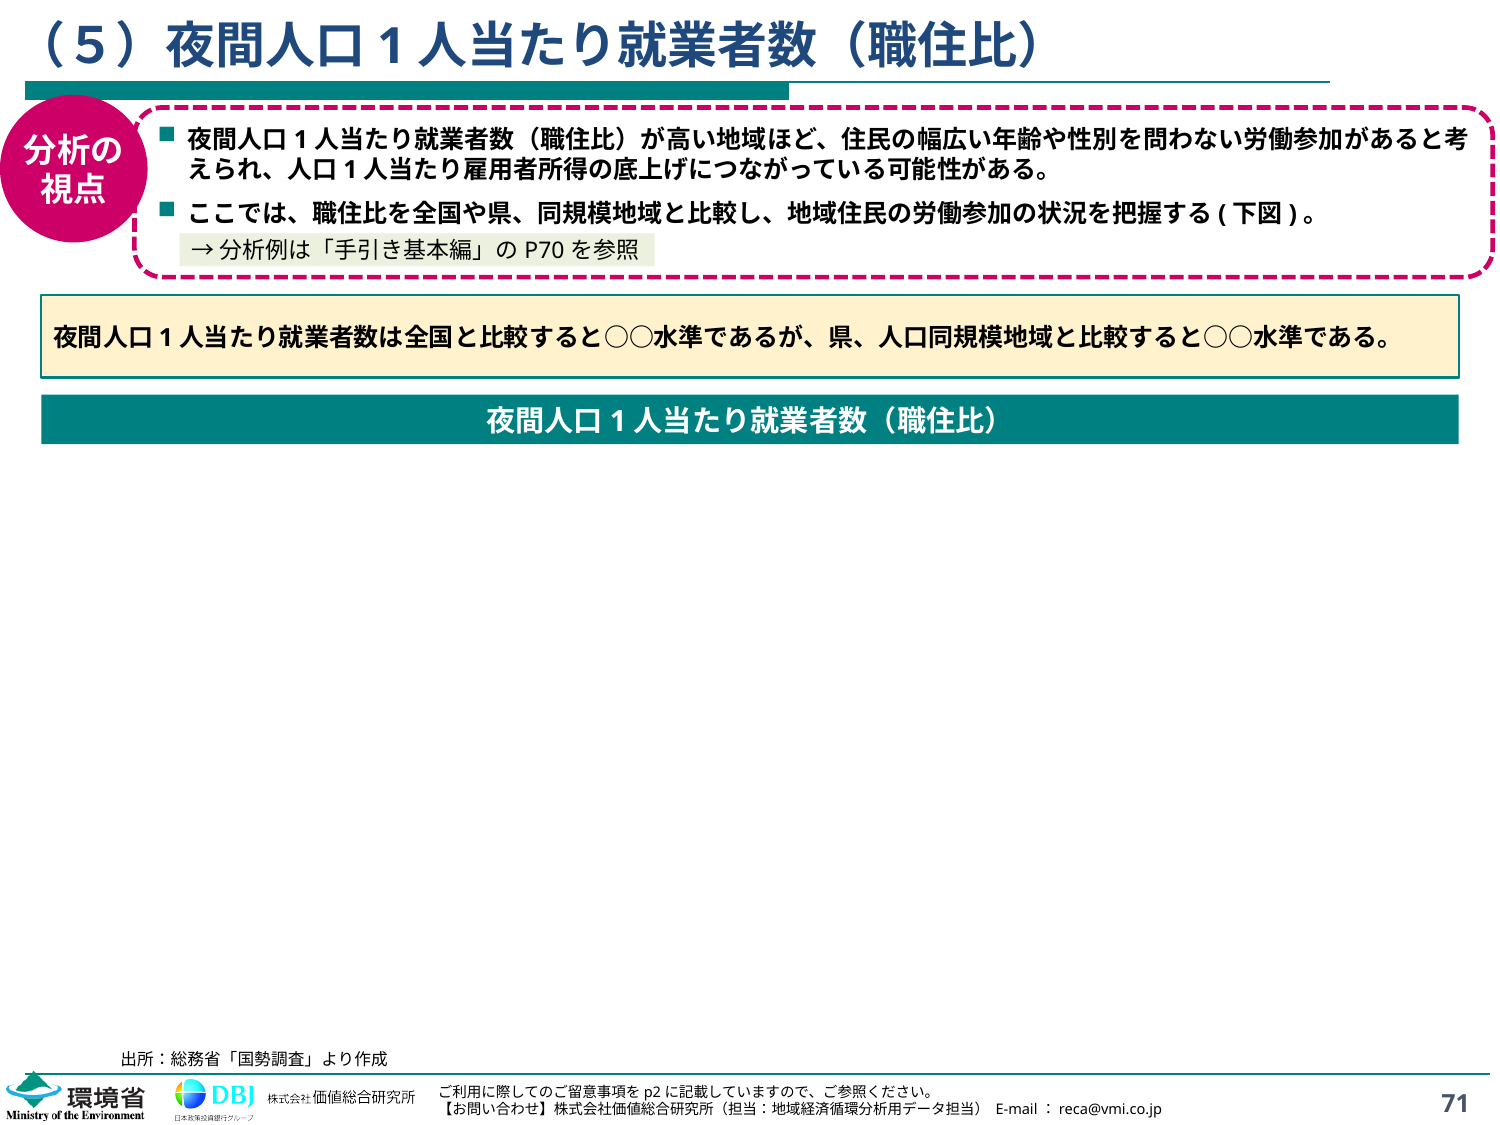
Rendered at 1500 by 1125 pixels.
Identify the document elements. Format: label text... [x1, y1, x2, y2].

picture [2, 1071, 148, 1125]
text_box 出所：総務省「国勢調査」より作成 [105, 1040, 624, 1076]
text_box 分析の 視点 [0, 94, 148, 243]
slide_number 71 [1411, 1079, 1500, 1122]
text_box 夜間人口1人当たり就業者数は全国と比較すると○○水準であるが、県、人口同規模地域と比較すると○○水準である。 [41, 294, 1459, 378]
title （５）夜間人口1人当たり就業者数（職住比） [0, 0, 1304, 82]
text_box →分析例は「手引き基本編」のP70を参照 [179, 233, 655, 267]
text_box 夜間人口1人当たり就業者数（職住比）が高い地域ほど、住民の幅広い年齢や性別を問わない労働参加があると考えられ、人口1人当たり雇用者所得の底上げにつながっている可能性がある。 ここでは、職住比を全国や県、同規模地域と比較し、地域住民の労働参加の状況を把握する(下図)。 [134, 107, 1493, 278]
text_box 夜間人口1人当たり就業者数（職住比） [41, 394, 1459, 445]
picture [171, 1076, 419, 1125]
